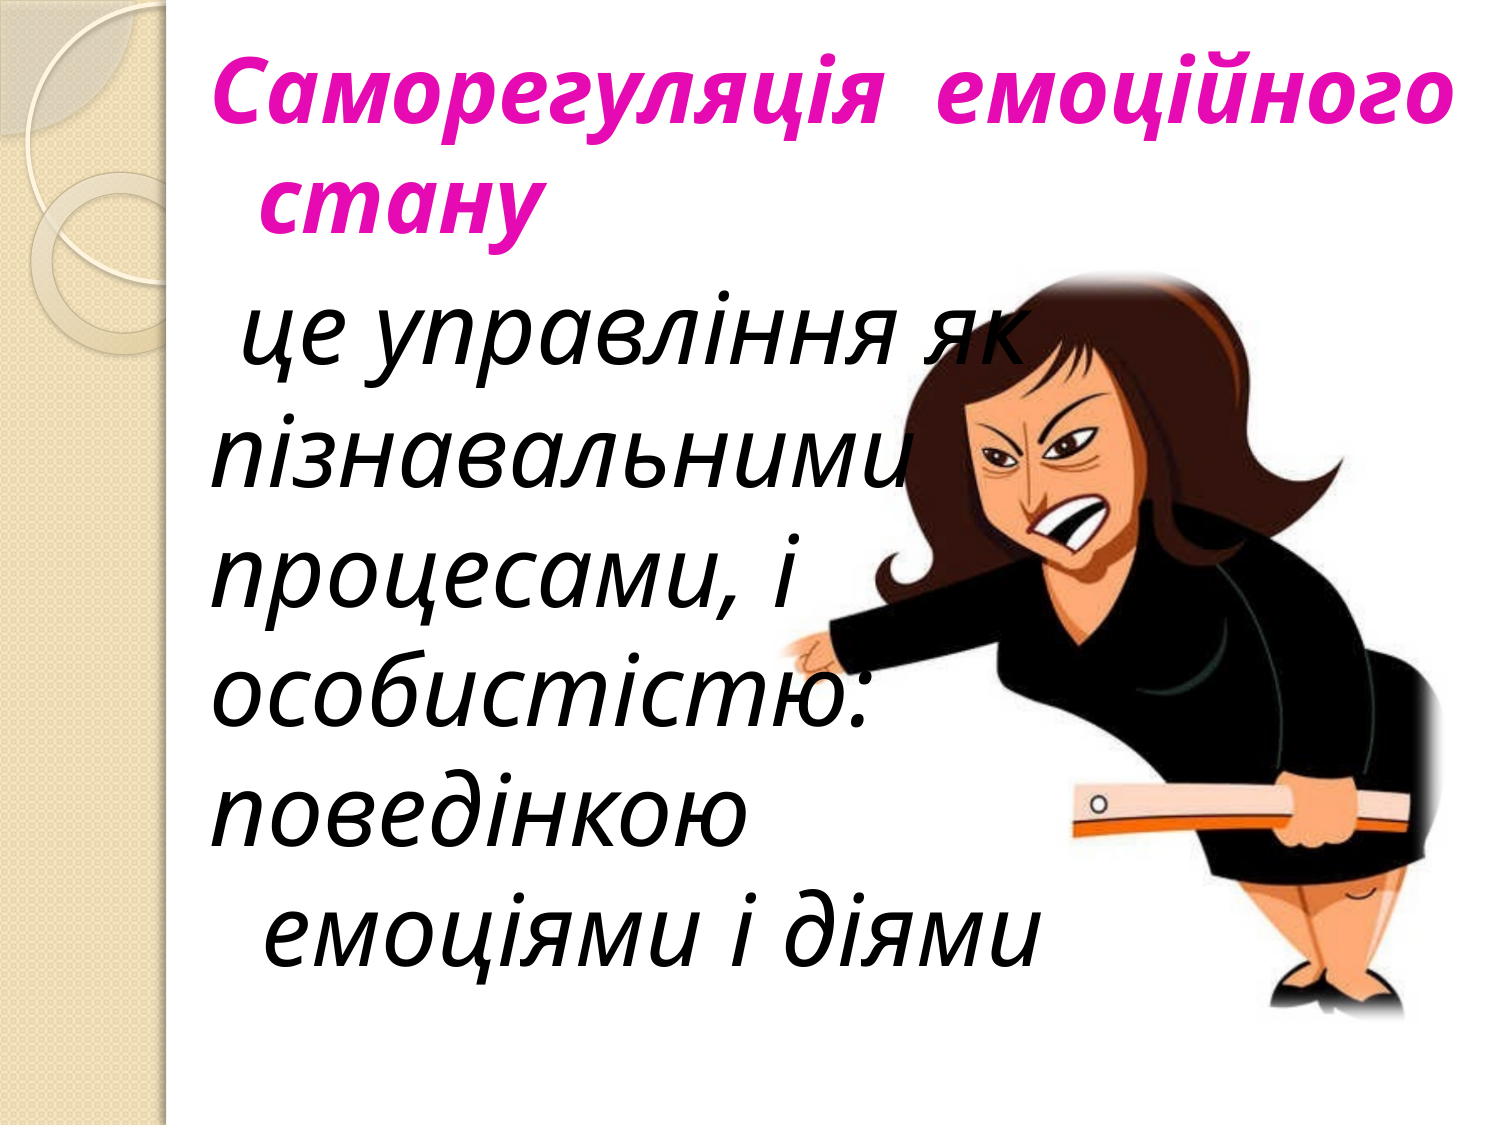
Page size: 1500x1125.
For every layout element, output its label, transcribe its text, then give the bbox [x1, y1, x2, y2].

picture [773, 266, 1448, 1024]
title Саморегуляція емоційного стану це управління як пізнавальними процесами, і особистістю: поведінкою емоціями і діями [194, 0, 1500, 1125]
